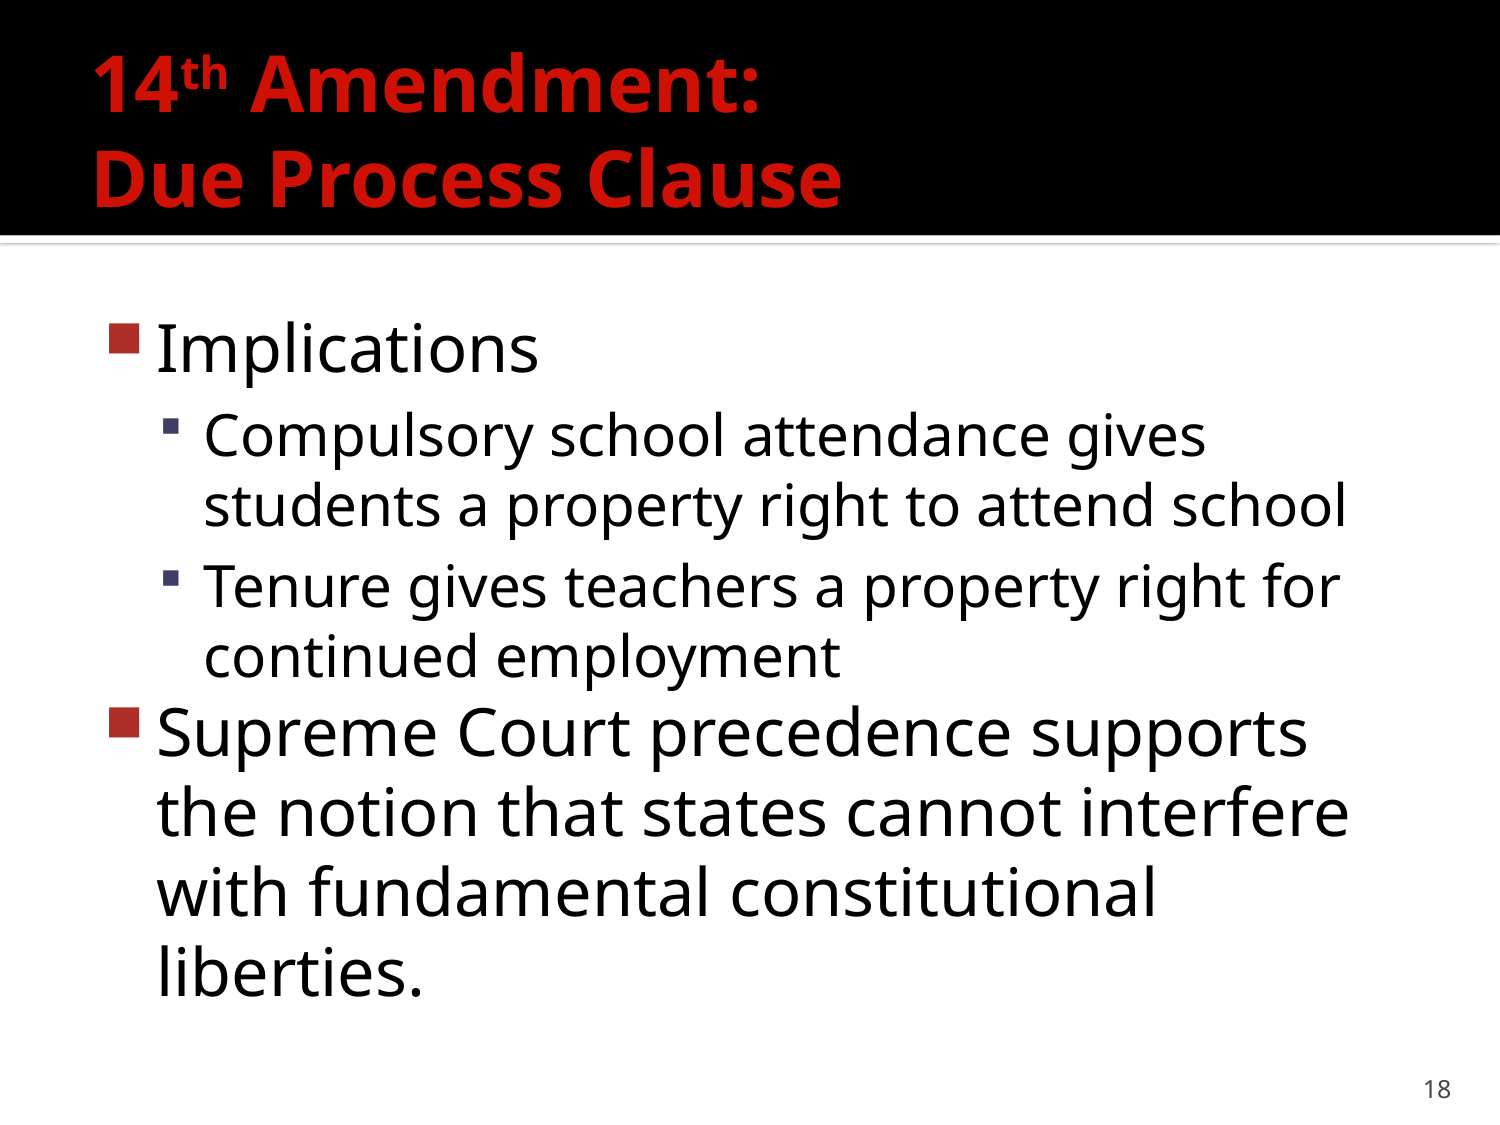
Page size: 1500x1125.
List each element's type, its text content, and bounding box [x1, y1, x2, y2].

title 14th Amendment: Due Process Clause [75, 25, 1425, 231]
list Implications Compulsory school attendance gives students a property right to attend school Tenure gives teachers a property right for continued employment Supreme Court precedence supports the notion that states cannot interfere with fundamental constitutional liberties. [75, 291, 1425, 1050]
slide_number 18 [1345, 1062, 1467, 1108]
